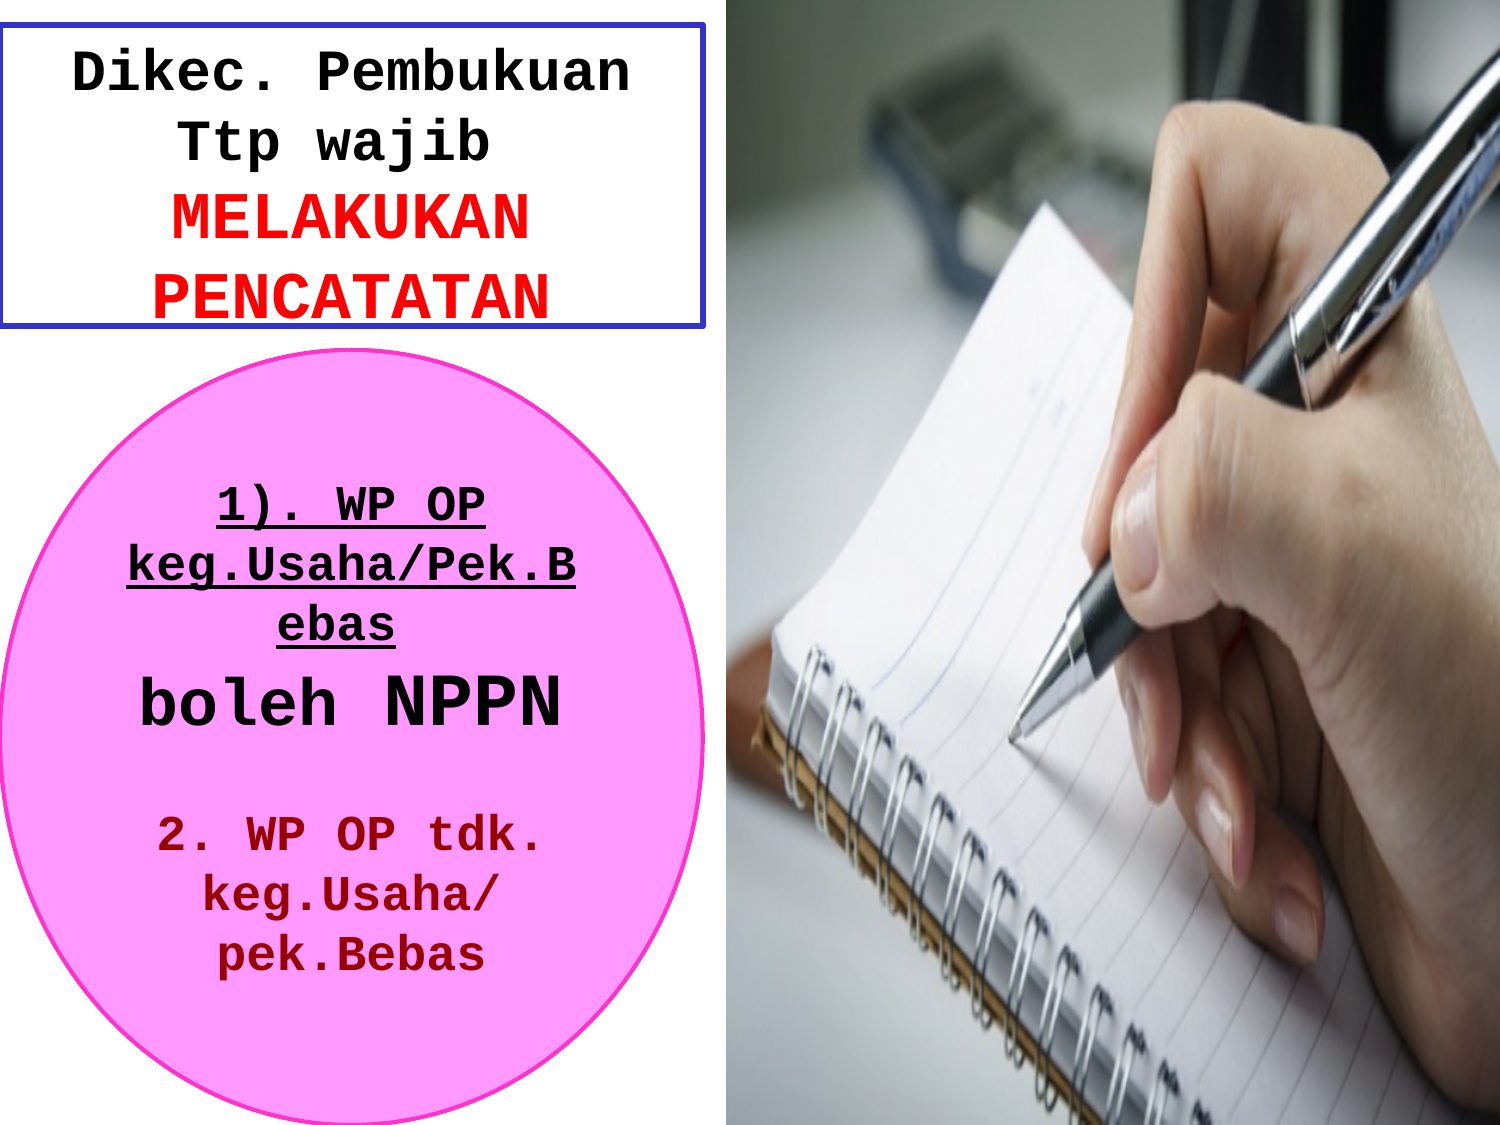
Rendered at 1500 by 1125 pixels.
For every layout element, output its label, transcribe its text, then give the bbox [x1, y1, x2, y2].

text_box 1). WP OP keg.Usaha/Pek.Bebas boleh NPPN 2. WP OP tdk. keg.Usaha/ pek.Bebas [0, 347, 705, 1125]
text_box Dikec. Pembukuan Ttp wajib MELAKUKAN PENCATATAN [0, 24, 703, 327]
picture [726, 0, 1500, 1125]
